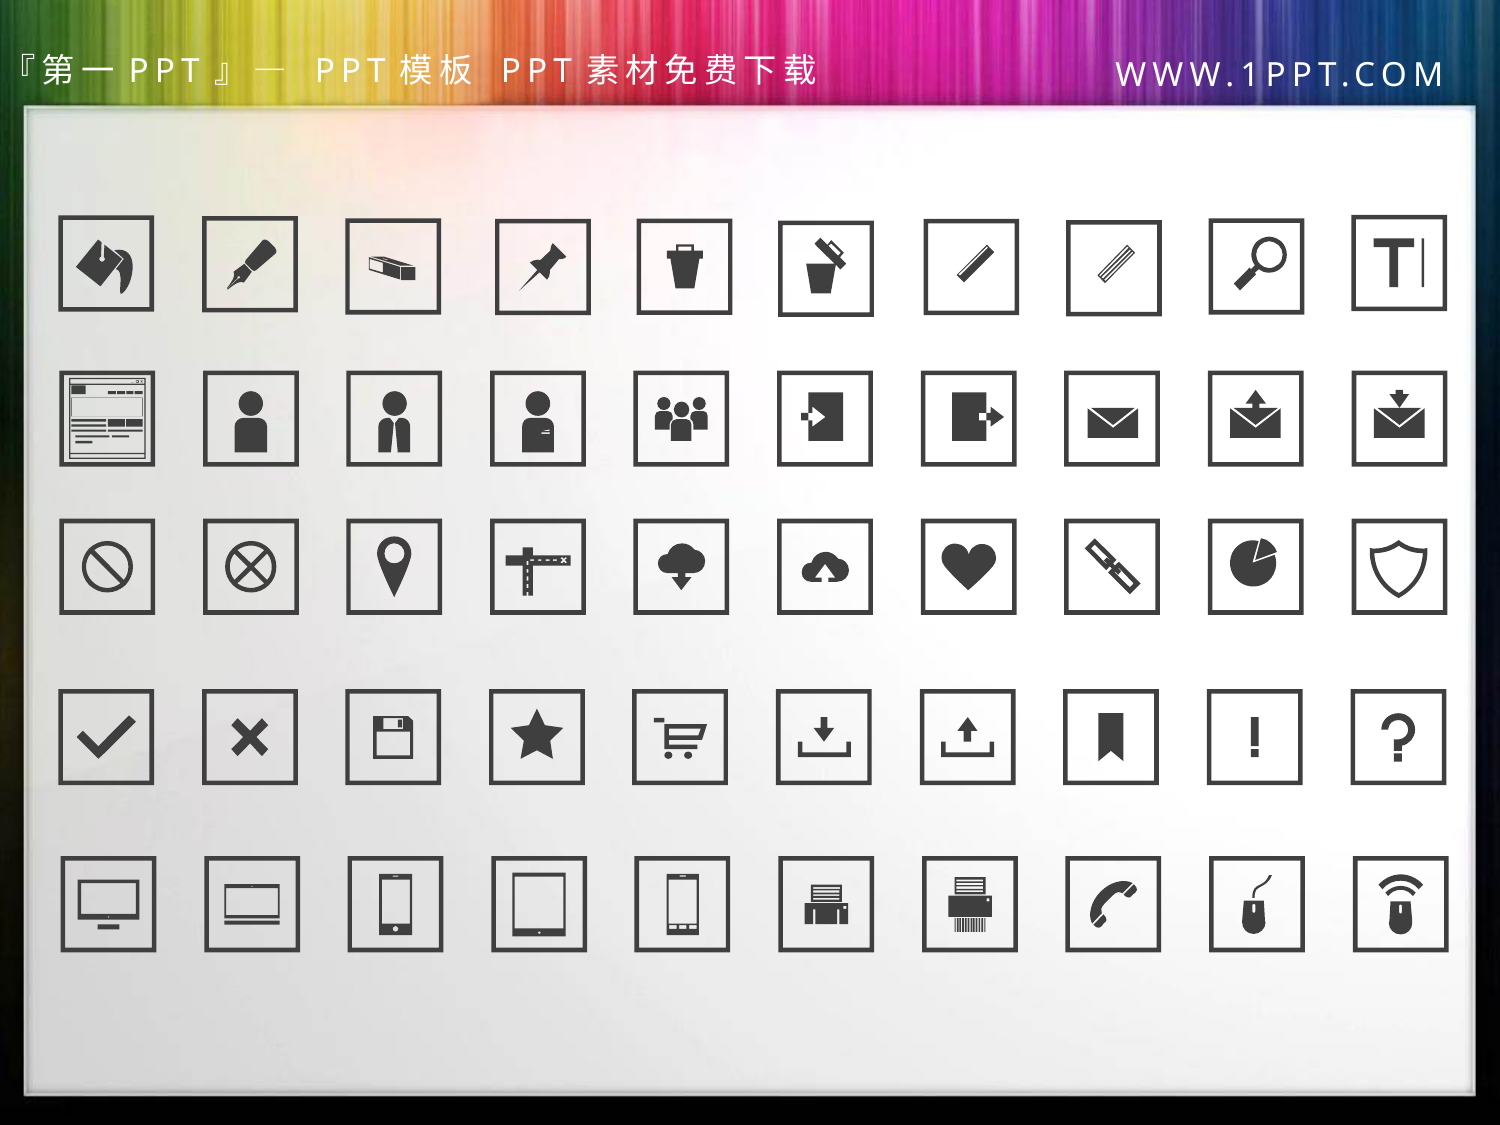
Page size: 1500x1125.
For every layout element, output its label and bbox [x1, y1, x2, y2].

text_box [345, 218, 442, 315]
text_box [58, 215, 155, 312]
text_box [1062, 688, 1160, 786]
text_box [489, 518, 587, 615]
text_box [633, 370, 730, 467]
text_box [1065, 219, 1163, 317]
text_box [1207, 518, 1304, 615]
text_box [202, 370, 300, 467]
text_box [1206, 688, 1303, 786]
text_box [1063, 370, 1161, 467]
text_box [488, 688, 586, 786]
text_box [636, 218, 733, 316]
text_box [775, 688, 872, 786]
text_box [920, 370, 1017, 467]
text_box [201, 215, 299, 313]
text_box [1065, 855, 1162, 953]
text_box [58, 688, 155, 786]
text_box [923, 218, 1020, 316]
text_box [489, 370, 587, 467]
text_box [345, 688, 442, 786]
text_box [204, 855, 301, 953]
text_box [494, 218, 592, 316]
text_box [633, 518, 730, 615]
text_box [59, 518, 156, 615]
text_box [920, 518, 1017, 615]
text_box [59, 370, 156, 467]
text_box [634, 855, 731, 953]
text_box [201, 688, 299, 786]
text_box [776, 518, 874, 615]
text_box [631, 688, 729, 786]
text_box [919, 688, 1016, 786]
text_box [346, 518, 443, 615]
text_box [1208, 218, 1305, 315]
text_box [1208, 855, 1306, 953]
text_box [60, 855, 157, 953]
text_box [1350, 688, 1447, 786]
text_box [921, 855, 1019, 953]
text_box [1351, 518, 1448, 615]
text_box [1063, 518, 1161, 615]
text_box [1207, 370, 1304, 467]
text_box [777, 220, 875, 318]
text_box [202, 518, 300, 615]
text_box [346, 370, 443, 467]
text_box [1351, 370, 1448, 467]
text_box [778, 855, 875, 953]
text_box [1351, 214, 1448, 312]
text_box [347, 855, 444, 953]
text_box [1352, 855, 1449, 953]
text_box [491, 855, 588, 953]
picture [0, 0, 1500, 1125]
text_box [776, 370, 874, 467]
